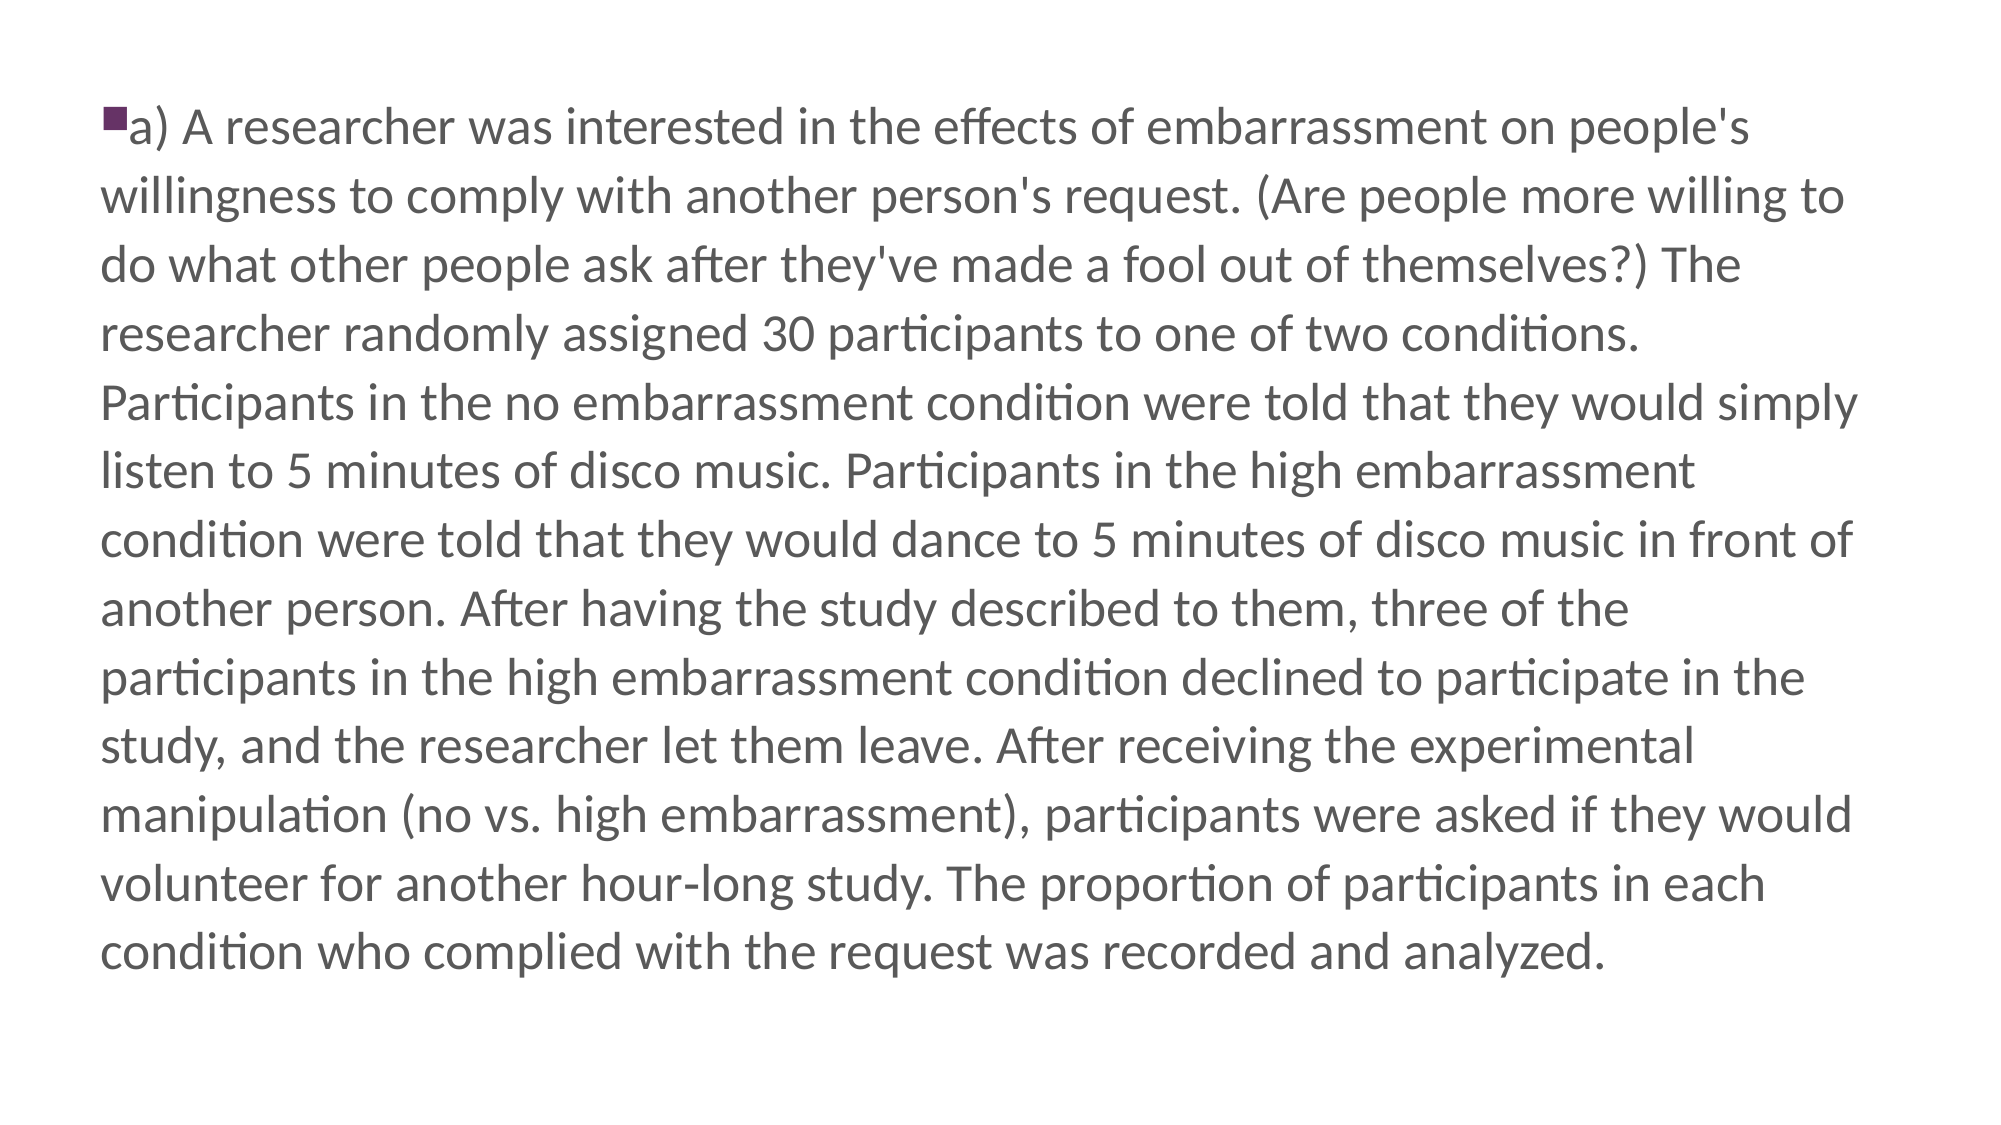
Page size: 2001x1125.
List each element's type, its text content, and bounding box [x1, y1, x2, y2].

list a) A researcher was interested in the effects of embarrassment on people's willingness to comply with another person's request. (Are people more willing to do what other people ask after they've made a fool out of themselves?) The researcher randomly assigned 30 participants to one of two conditions. Participants in the no embarrassment condition were told that they would simply listen to 5 minutes of disco music. Participants in the high embarrassment condition were told that they would dance to 5 minutes of disco music in front of another person. After having the study described to them, three of the participants in the high embarrassment condition declined to participate in the study, and the researcher let them leave. After receiving the experimental manipulation (no vs. high embarrassment), participants were asked if they would volunteer for another hour‑long study. The proportion of participants in each condition who complied with the request was recorded and analyzed. [85, 79, 1906, 1037]
